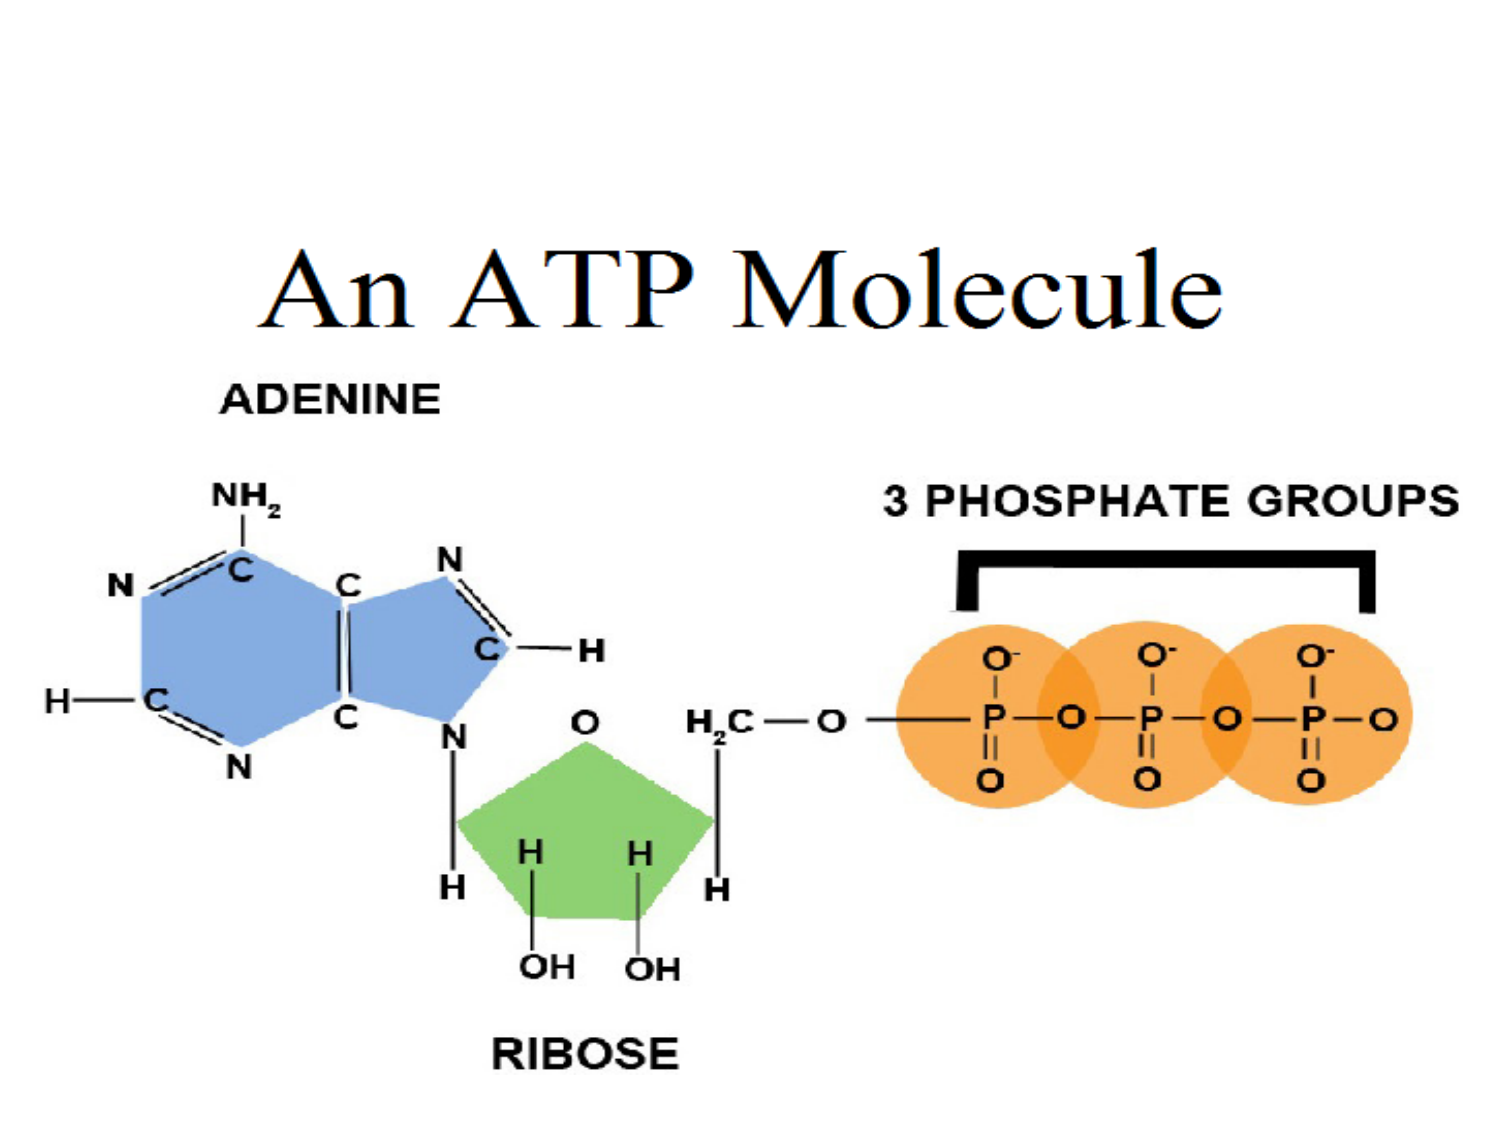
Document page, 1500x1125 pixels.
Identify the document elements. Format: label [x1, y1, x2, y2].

list [37, 237, 1463, 1076]
